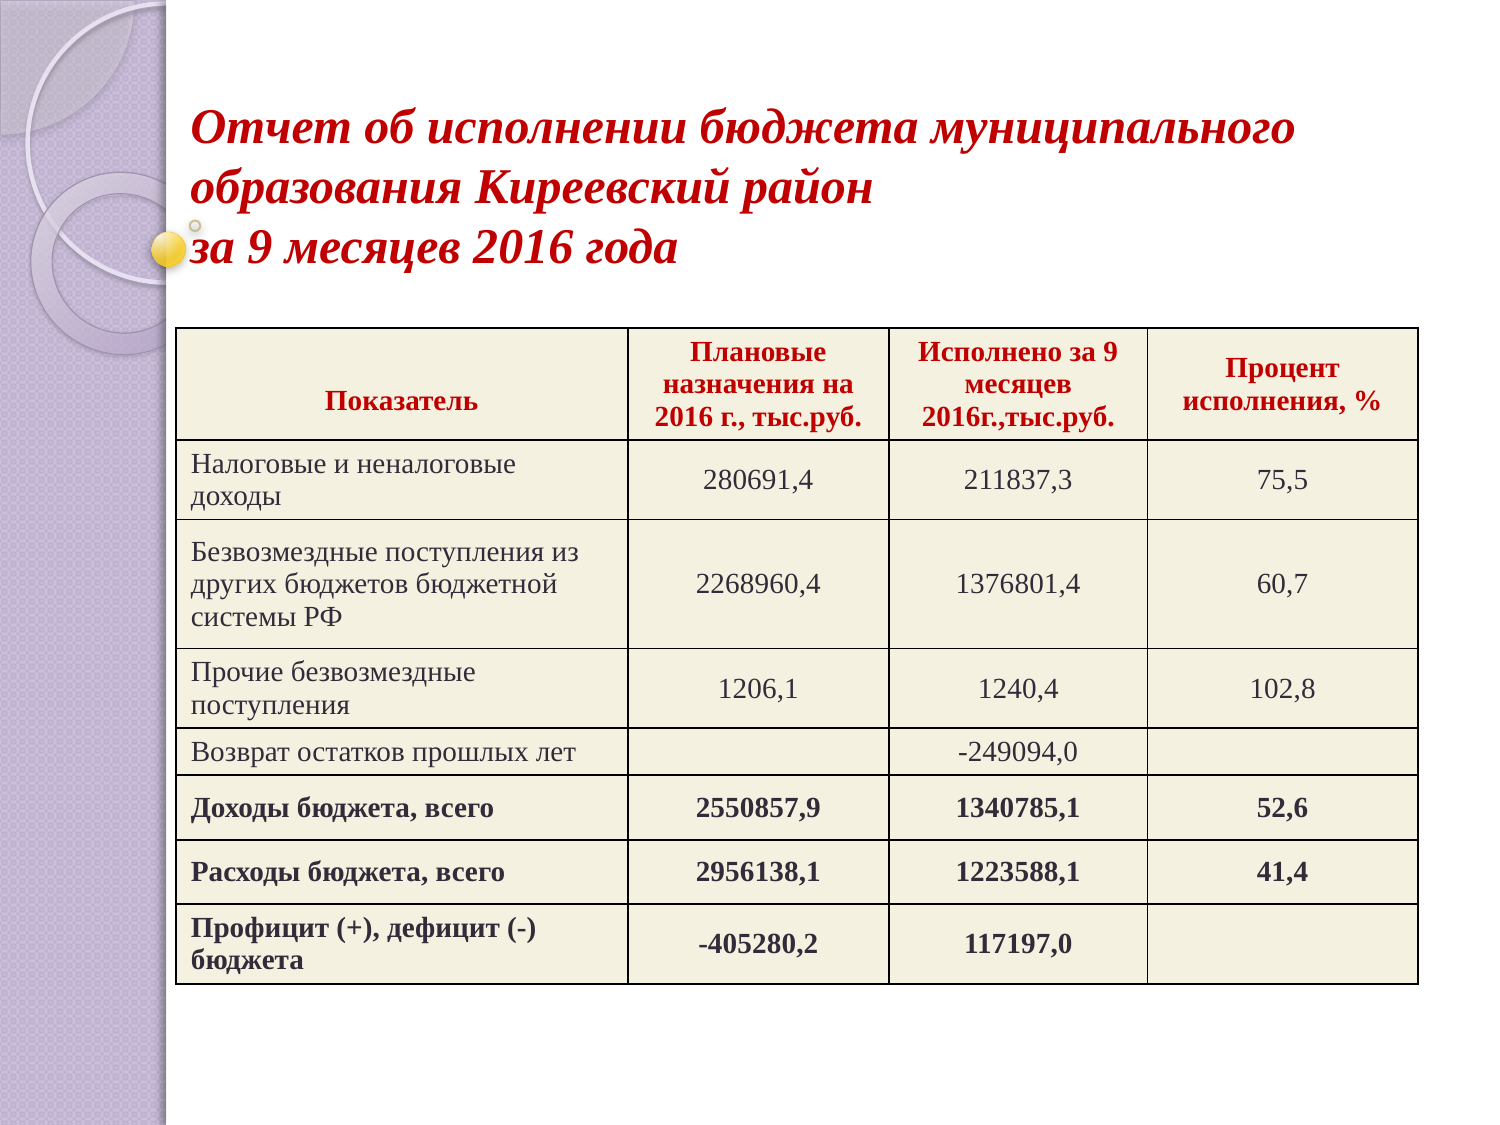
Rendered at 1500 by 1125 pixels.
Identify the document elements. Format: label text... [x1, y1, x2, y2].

table_header Показатель [177, 329, 627, 439]
table_cell 41,4 [1148, 841, 1417, 903]
table_cell [1148, 729, 1417, 774]
table_cell 117197,0 [890, 905, 1147, 983]
table_cell 102,8 [1148, 649, 1417, 727]
table_cell [629, 729, 888, 774]
table_cell 1223588,1 [890, 841, 1147, 903]
table_cell 1240,4 [890, 649, 1147, 727]
table_cell 60,7 [1148, 520, 1417, 648]
table_cell 52,6 [1148, 776, 1417, 839]
table_cell [1148, 905, 1417, 983]
table_header Плановые назначения на 2016 г., тыс.руб. [629, 329, 888, 439]
table_header Исполнено за 9 месяцев 2016г.,тыс.руб. [890, 329, 1147, 439]
table_cell Безвозмездные поступления из других бюджетов бюджетной системы РФ [177, 520, 627, 648]
table_cell 1206,1 [629, 649, 888, 727]
table_cell Расходы бюджета, всего [177, 841, 627, 903]
table_cell 2956138,1 [629, 841, 888, 903]
table_cell 2268960,4 [629, 520, 888, 648]
table_cell 2550857,9 [629, 776, 888, 839]
table_cell Прочие безвозмездные поступления [177, 649, 627, 727]
table_cell -249094,0 [890, 729, 1147, 774]
table_cell 280691,4 [629, 441, 888, 519]
table_cell 1340785,1 [890, 776, 1147, 839]
table_cell Доходы бюджета, всего [177, 776, 627, 839]
table_cell 1376801,4 [890, 520, 1147, 648]
table_cell -405280,2 [629, 905, 888, 983]
table_cell Профицит (+), дефицит (-) бюджета [177, 905, 627, 983]
title Отчет об исполнении бюджета муниципального образования Киреевский район за 9 месяцев 2016 года [175, 101, 1399, 282]
table_header Процент исполнения, % [1148, 329, 1417, 439]
table_cell Налоговые и неналоговые доходы [177, 441, 627, 519]
table_cell 211837,3 [890, 441, 1147, 519]
table_cell 75,5 [1148, 441, 1417, 519]
table_cell Возврат остатков прошлых лет [177, 729, 627, 774]
